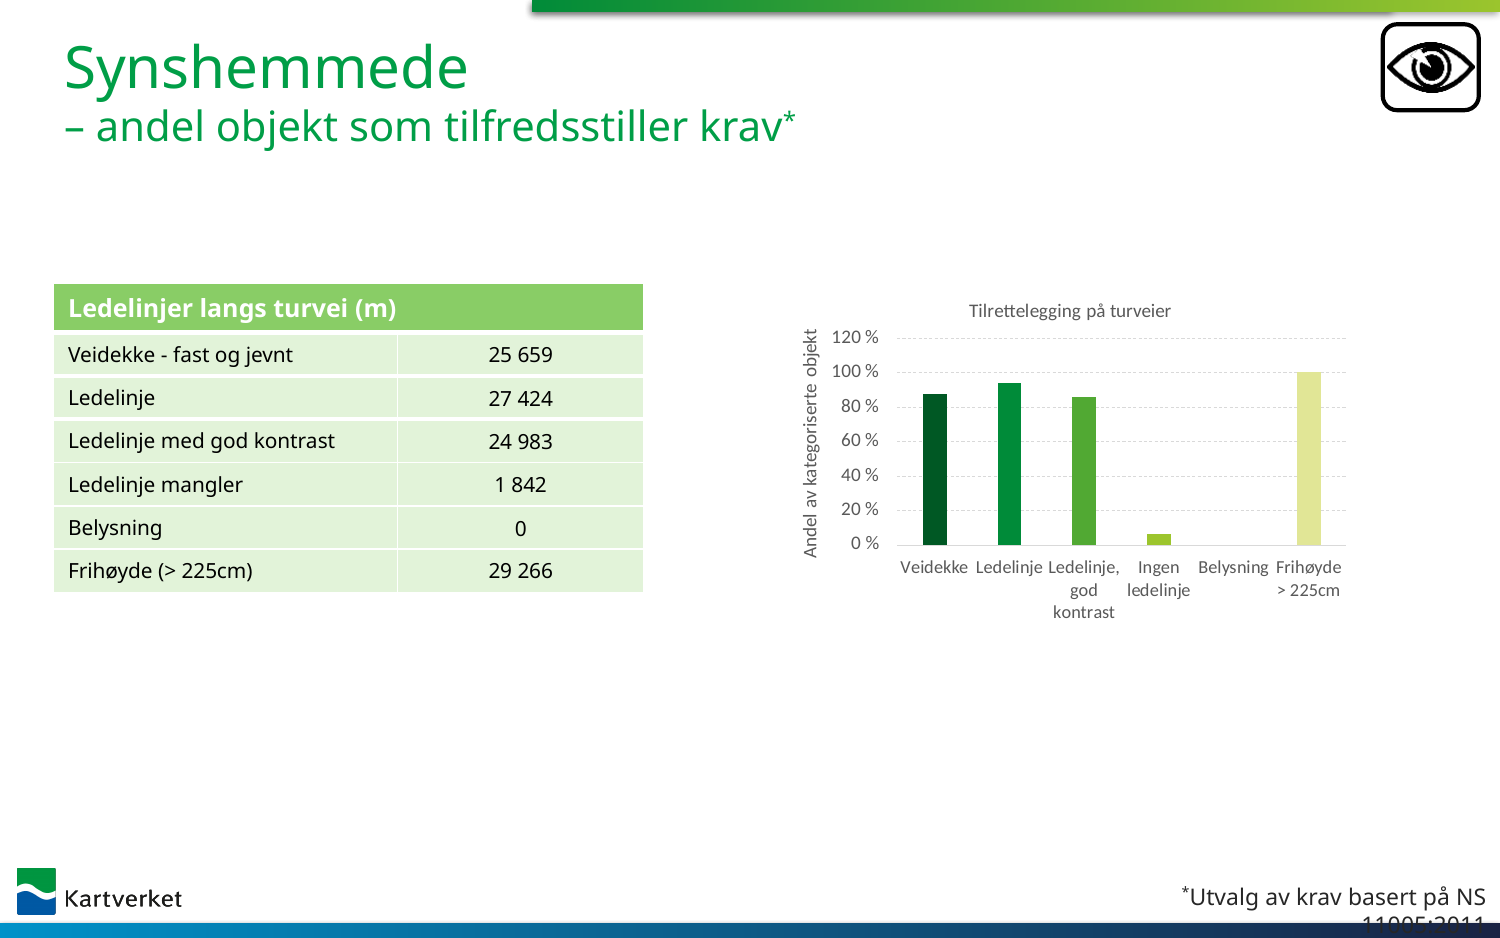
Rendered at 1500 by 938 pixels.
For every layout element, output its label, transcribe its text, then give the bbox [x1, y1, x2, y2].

text_box Synshemmede – andel objekt som tilfredsstiller krav* [49, 24, 1431, 158]
table_cell Veidekke - fast og jevnt [54, 335, 397, 374]
table_cell Ledelinje med god kontrast [54, 421, 397, 462]
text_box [1382, 24, 1480, 111]
table_cell Frihøyde (> 225cm) [54, 550, 397, 592]
table_cell 25 659 [398, 335, 643, 374]
table_cell Belysning [54, 507, 397, 548]
text_box *Utvalg av krav basert på NS 11005:2011 [1068, 873, 1500, 938]
table_cell Ledelinje [54, 378, 397, 417]
table_header Ledelinjer langs turvei (m) [54, 284, 643, 330]
table_cell 29 266 [398, 550, 643, 592]
picture [791, 291, 1349, 630]
table_cell 0 [398, 507, 643, 548]
table_cell 1 842 [398, 463, 643, 505]
table_cell 27 424 [398, 378, 643, 417]
table_cell Ledelinje mangler [54, 463, 397, 505]
table_cell 24 983 [398, 421, 643, 462]
